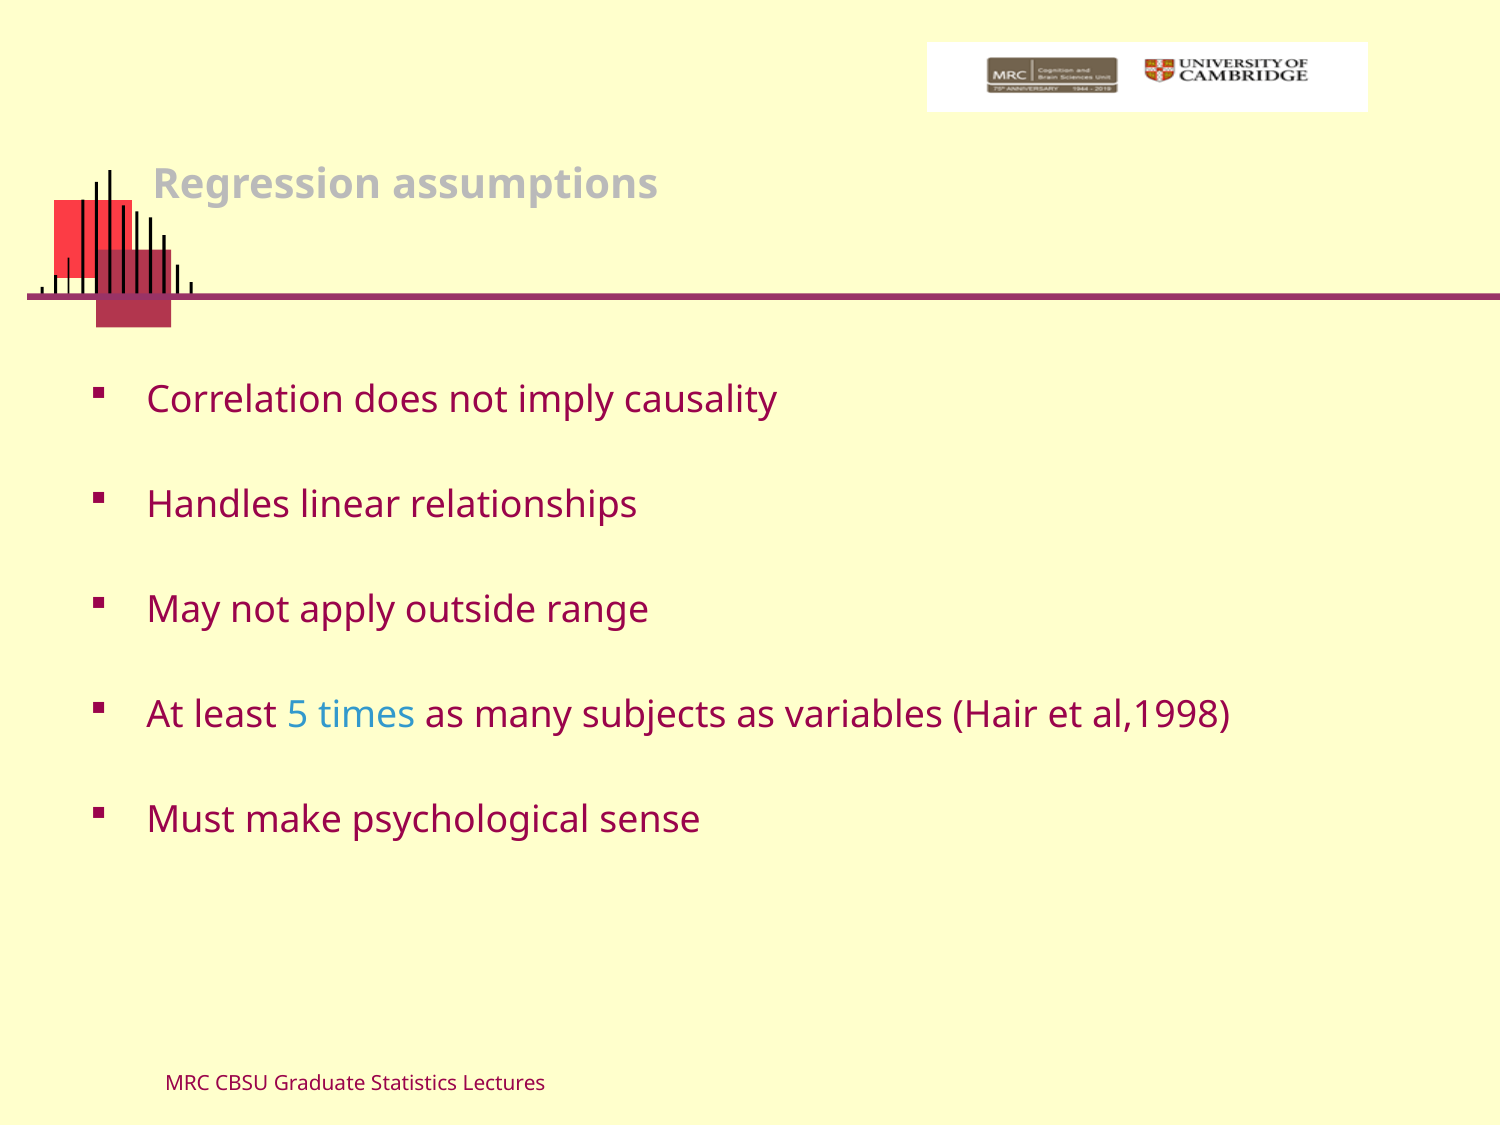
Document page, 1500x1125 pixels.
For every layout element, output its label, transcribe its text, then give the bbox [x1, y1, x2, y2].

list Correlation does not imply causality Handles linear relationships May not apply outside range At least 5 times as many subjects as variables (Hair et al,1998) Must make psychological sense [75, 262, 1425, 1038]
picture [927, 42, 1368, 112]
footer MRC CBSU Graduate Statistics Lectures [149, 1062, 988, 1101]
title Regression assumptions [137, 137, 988, 233]
